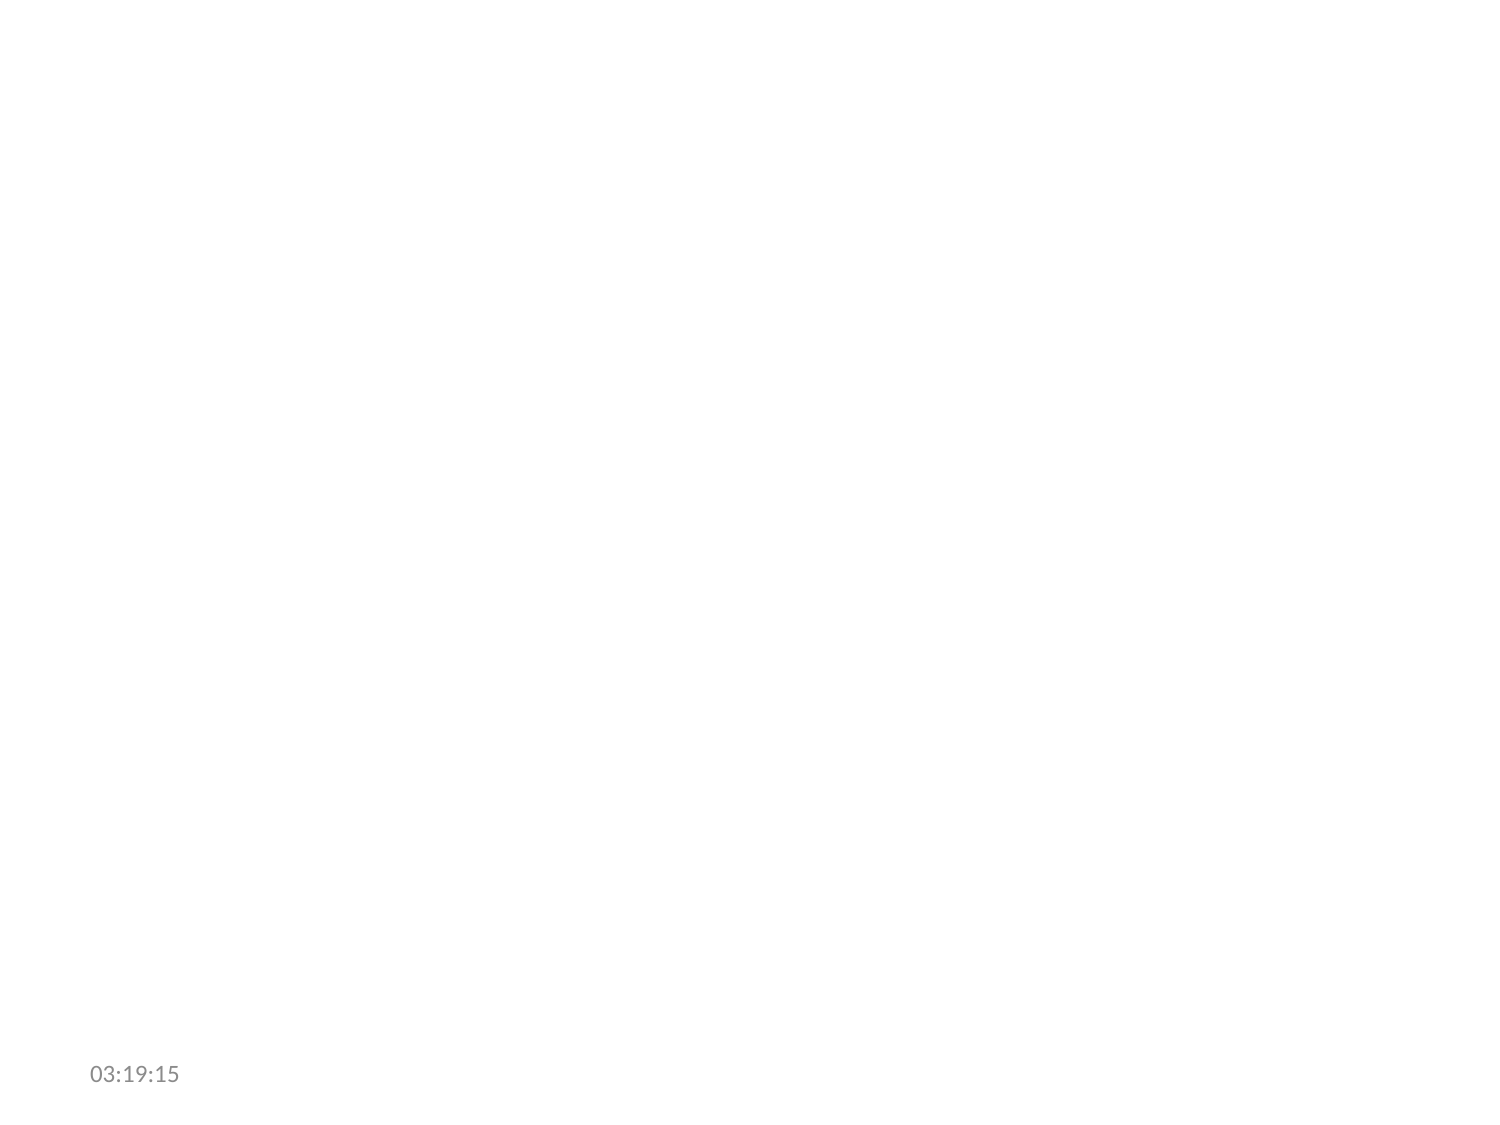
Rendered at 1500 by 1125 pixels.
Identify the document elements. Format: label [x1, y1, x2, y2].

slide_number [75, 1042, 425, 1103]
